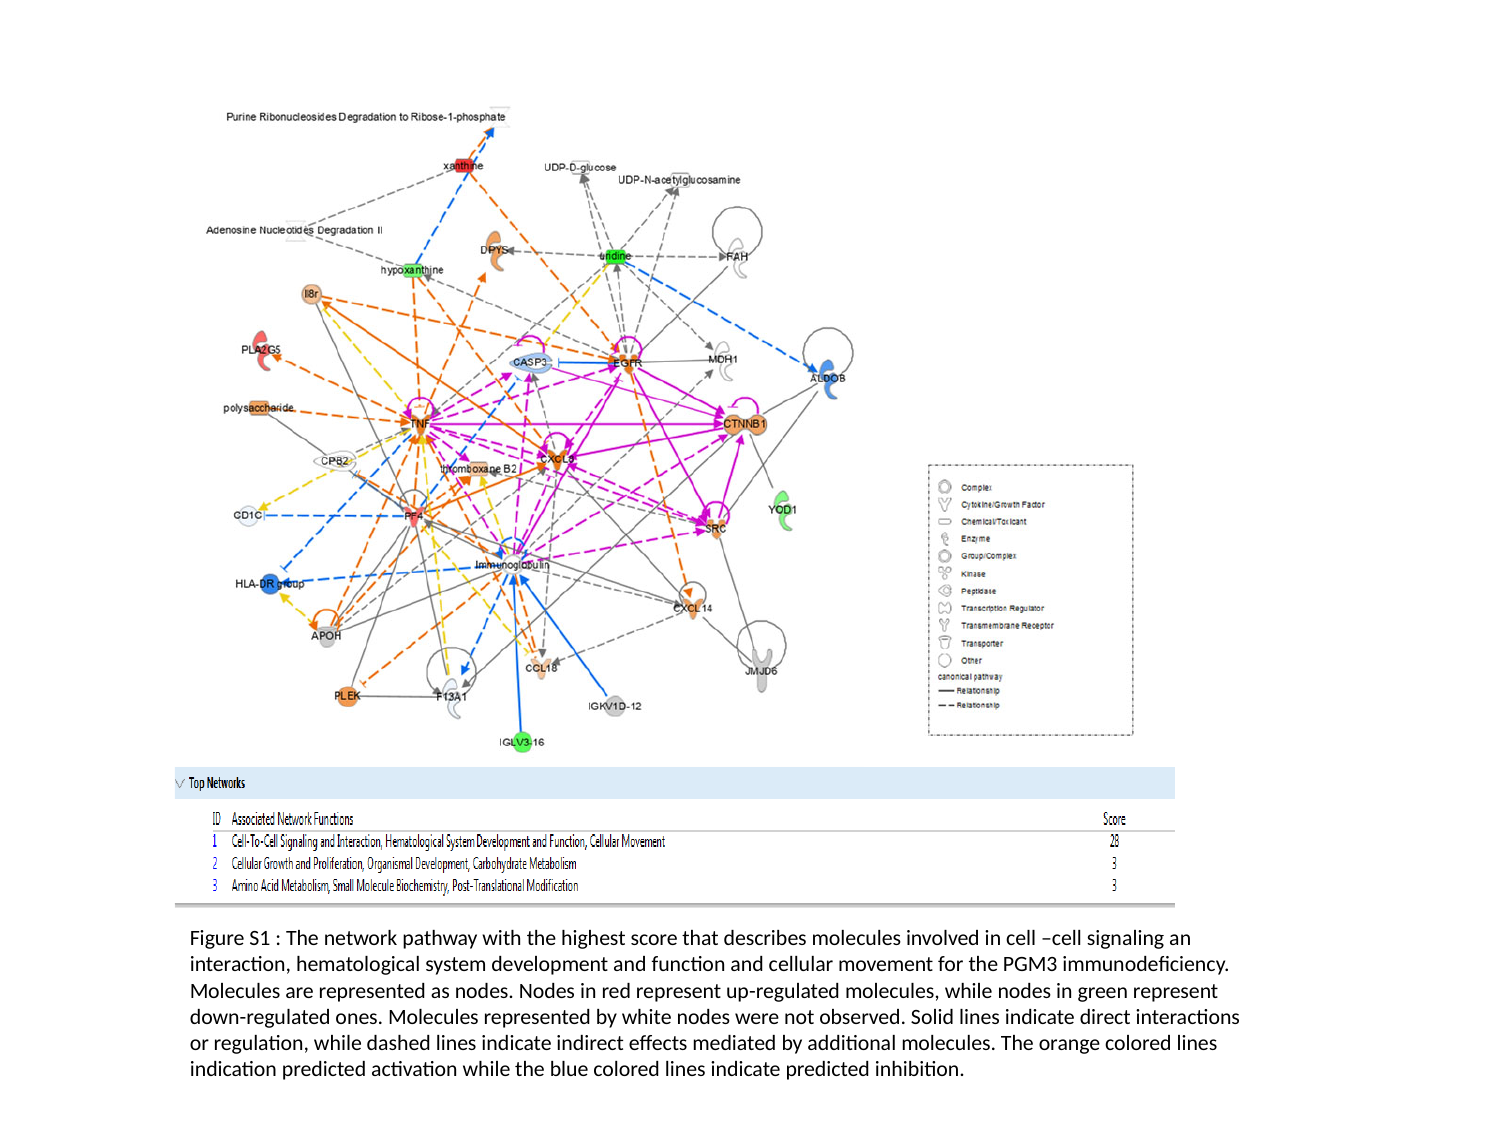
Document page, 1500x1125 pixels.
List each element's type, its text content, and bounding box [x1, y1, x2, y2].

text_box Figure S1 : The network pathway with the highest score that describes molecules involved in cell –cell signaling an interaction, hematological system development and function and cellular movement for the PGM3 immunodeficiency. Molecules are represented as nodes. Nodes in red represent up-regulated molecules, while nodes in green represent down-regulated ones. Molecules represented by white nodes were not observed. Solid lines indicate direct interactions or regulation, while dashed lines indicate indirect effects mediated by additional molecules. The orange colored lines indication predicted activation while the blue colored lines indicate predicted inhibition. [174, 916, 1275, 1089]
picture [174, 74, 1176, 767]
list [174, 767, 1176, 909]
